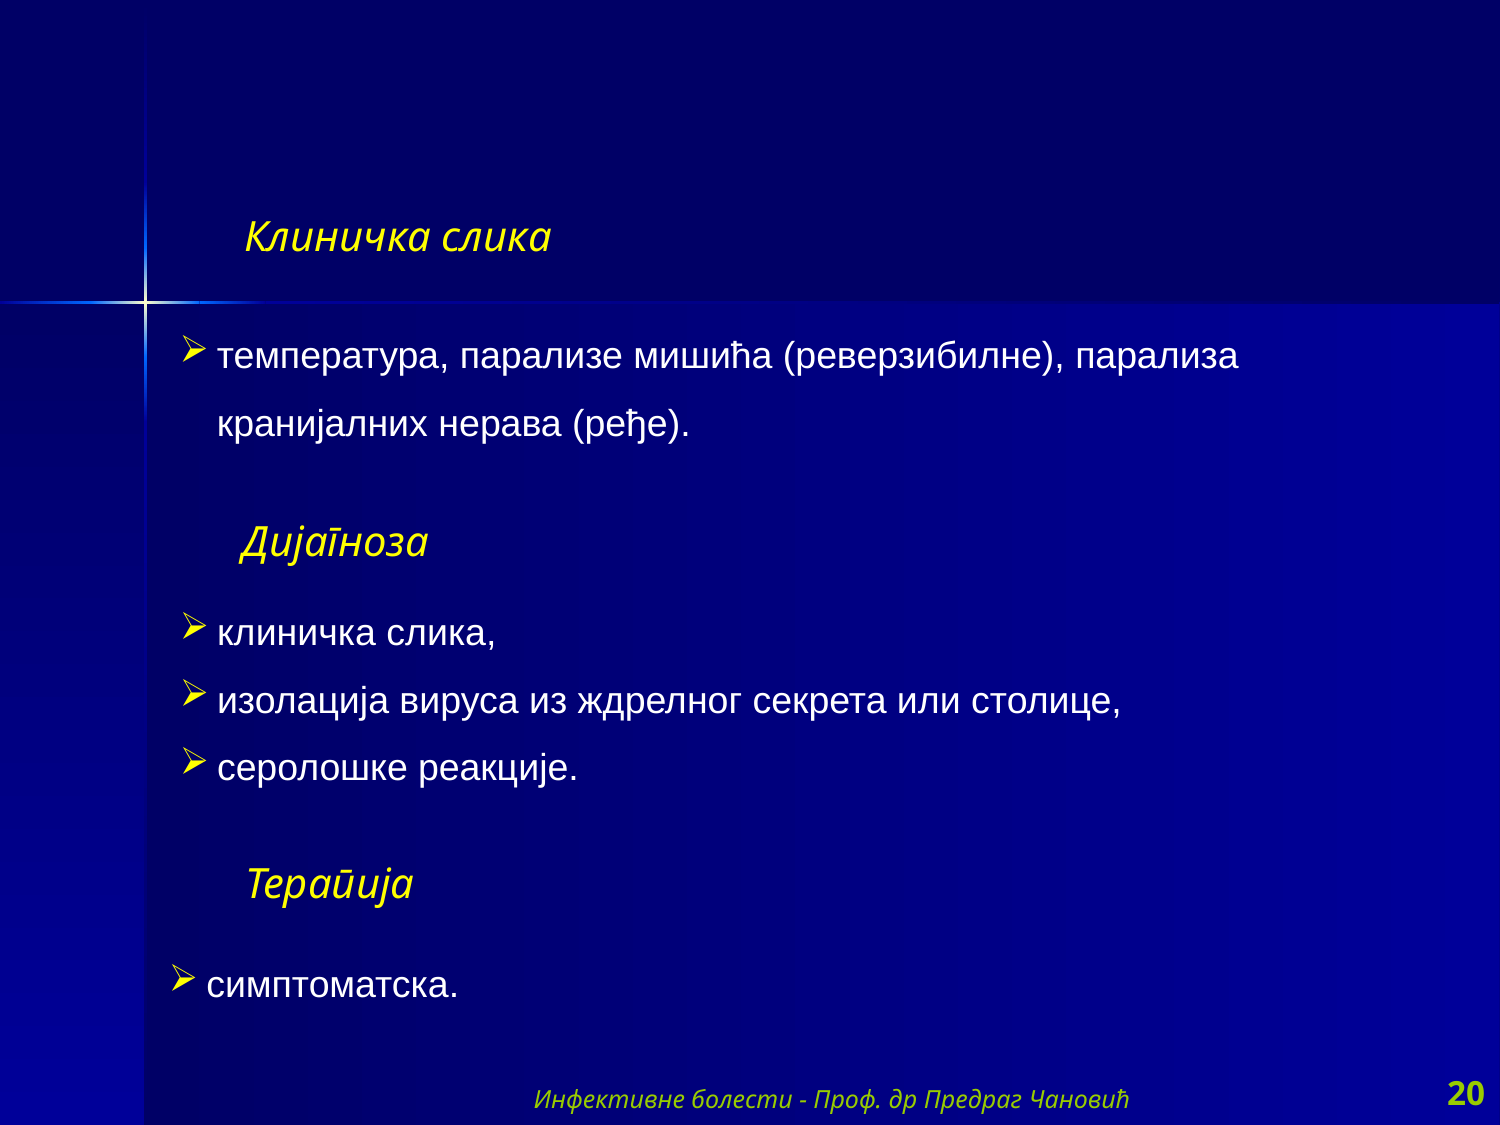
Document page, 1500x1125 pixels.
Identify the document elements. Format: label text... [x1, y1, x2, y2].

footer Инфективне болести - Проф. др Предраг Чановић [430, 1049, 1235, 1125]
text_box температура, парализе мишића (реверзибилне), парализа кранијалних нерава (ређе). [164, 301, 1466, 452]
text_box симптоматска. [154, 930, 836, 1013]
slide_number 20 [1345, 1049, 1500, 1125]
text_box Дијагноза [228, 507, 445, 573]
text_box Терапија [230, 848, 430, 914]
text_box Клиничка слика [229, 202, 568, 268]
text_box клиничка слика, изолација вируса из ждрелног секрета или столице, серолошке реакције. [165, 578, 1421, 796]
